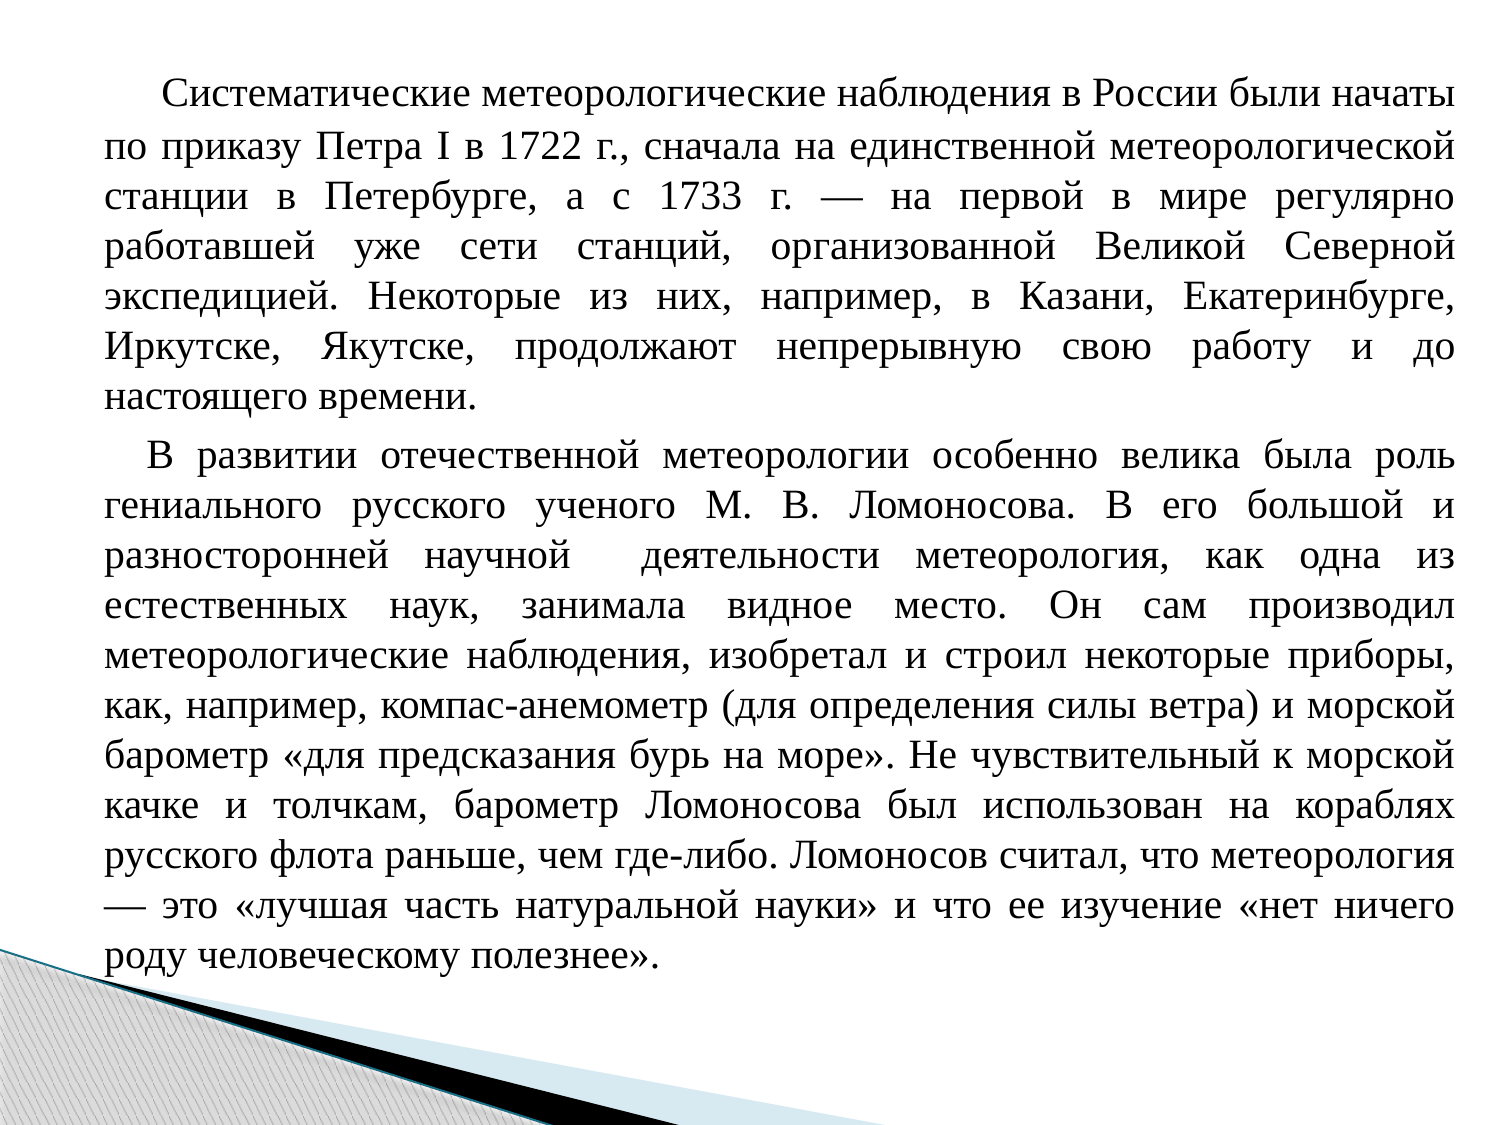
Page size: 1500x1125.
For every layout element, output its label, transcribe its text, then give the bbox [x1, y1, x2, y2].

list Систематические метеорологические наблюдения в России были начаты по приказу Петра I в 1722 г., сначала на единственной метеорологической станции в Петербурге, а с 1733 г. — на первой в мире регулярно работавшей уже сети станций, ор­ганизованной Великой Северной экспедицией. Некоторые из них, например, в Казани, Екатеринбурге, Иркутске, Якутске, продолжа­ют непрерывную свою работу и до настоящего времени. В развитии отечественной метеорологии особенно велика бы­ла роль гениального русского ученого М. В. Ломоносова. В его большой и разносторонней научной деятельности метеорология, как одна из естественных наук, занимала видное место. Он сам производил метеорологические наблюдения, изобретал и строил некоторые приборы, как, например, компас-анемометр (для оп­ределения силы ветра) и морской барометр «для предсказания бурь на море». Не чувствительный к морской качке и толчкам, барометр Ломоносова был использован на кораблях русского флота раньше, чем где-либо. Ломоносов считал, что метеорология— это «лучшая часть натуральной науки» и что ее изучение «нет ничего роду человеческому полезнее». [29, 42, 1471, 986]
